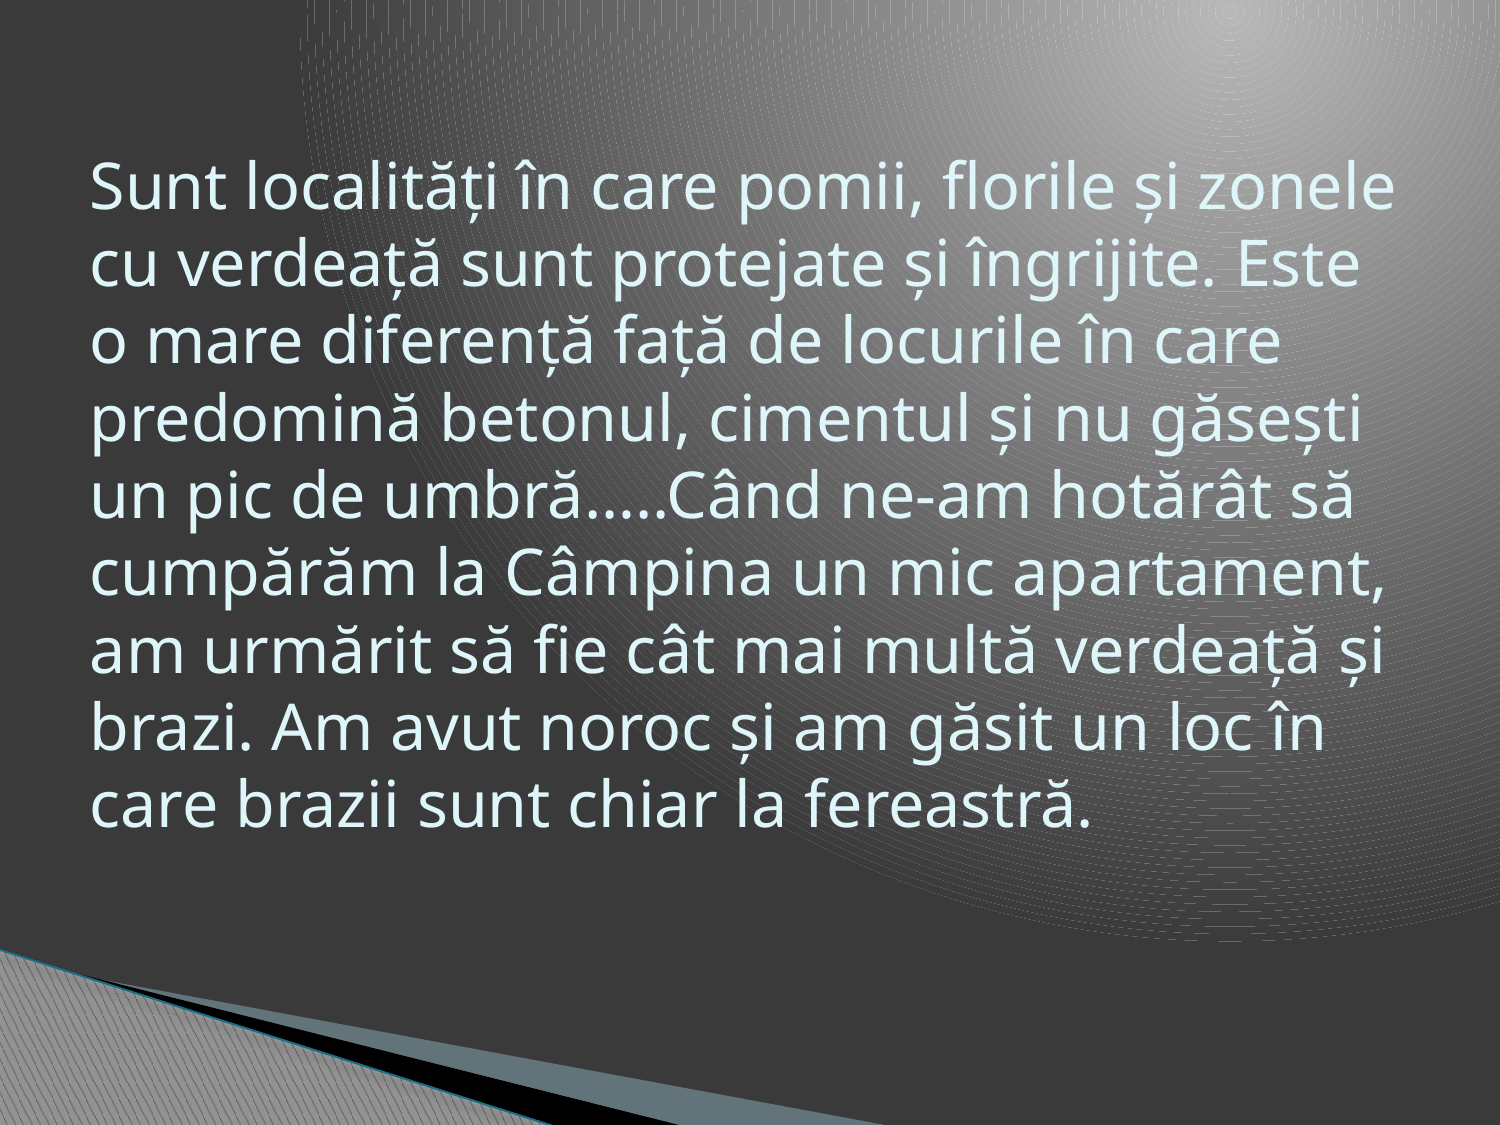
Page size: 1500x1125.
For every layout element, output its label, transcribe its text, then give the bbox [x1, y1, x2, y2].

title Sunt localități în care pomii, florile și zonele cu verdeață sunt protejate și îngrijite. Este o mare diferență față de locurile în care predomină betonul, cimentul și nu găsești un pic de umbră…..Când ne-am hotărât să cumpărăm la Câmpina un mic apartament, am urmărit să fie cât mai multă verdeață și brazi. Am avut noroc și am găsit un loc în care brazii sunt chiar la fereastră. [75, 45, 1425, 941]
